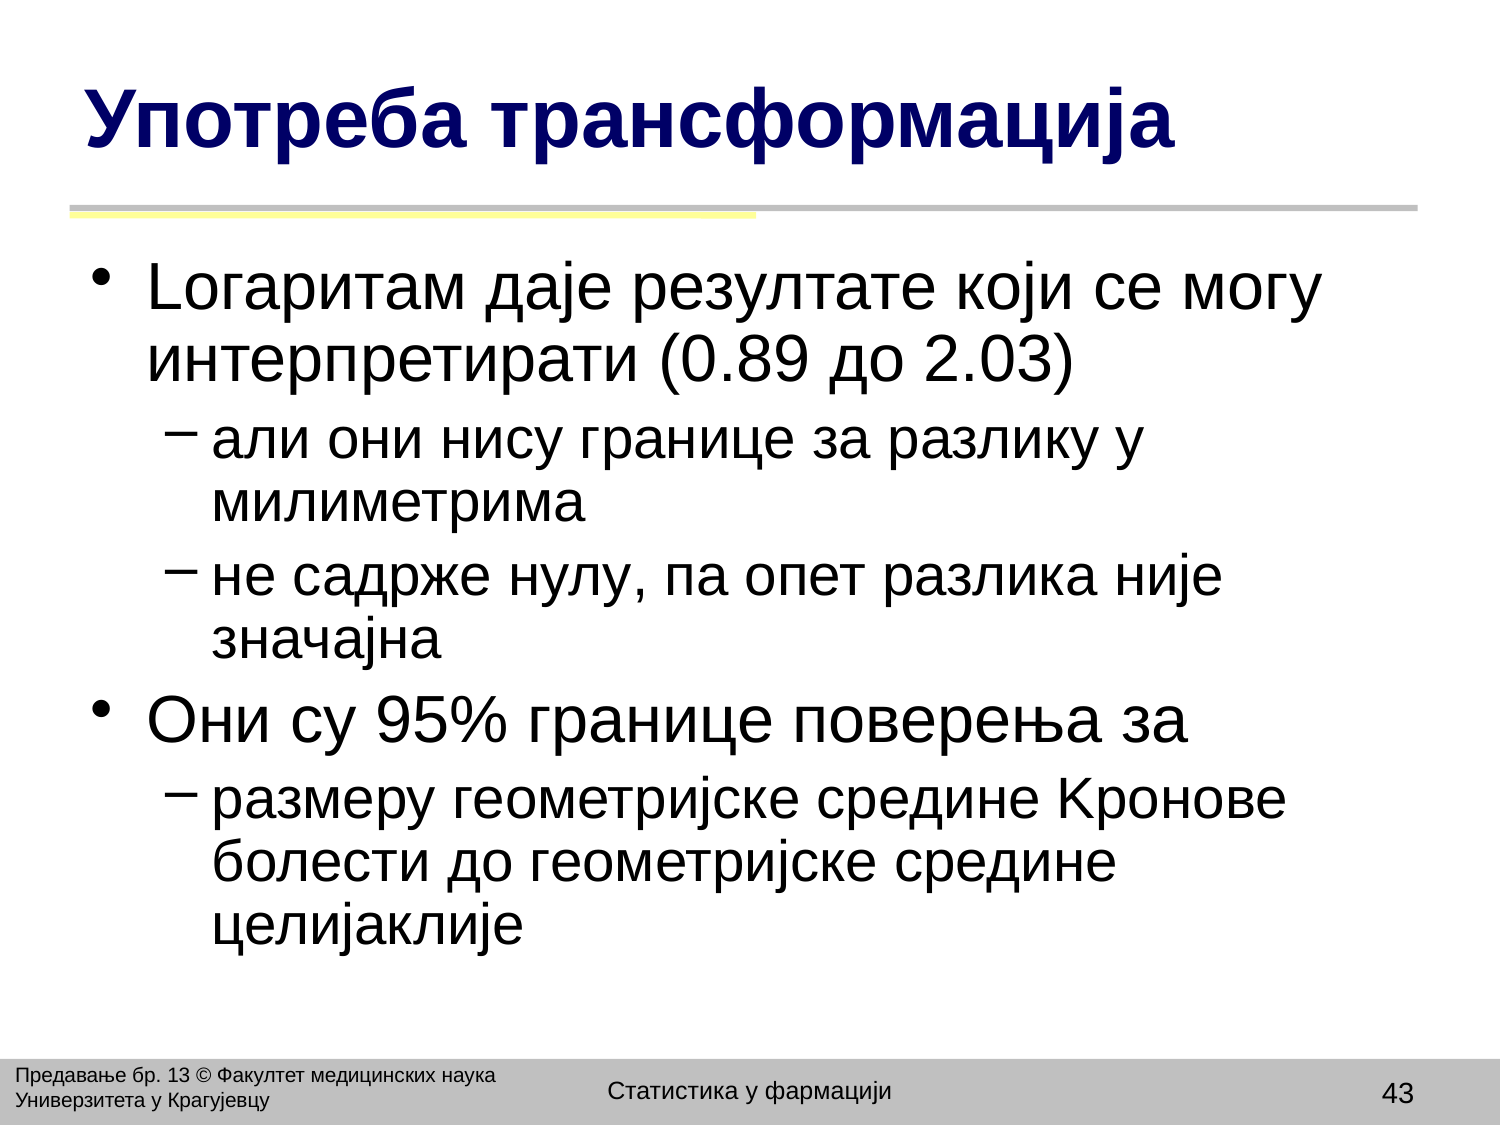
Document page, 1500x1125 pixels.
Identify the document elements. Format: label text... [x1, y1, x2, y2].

slide_number 43 [1079, 1066, 1430, 1125]
list Lогаритам даје резултате који се могу интерпретирати (0.89 до 2.03) али они нису границе за разлику у милиметрима не садрже нулу, па опет разлика није значајна Они су 95% границе поверења за размеру геометријске средине Kронове болести до геометријске средине целијаклије [74, 244, 1426, 1021]
slide_number Предавање бр. 13 © Факултет медицинских наука Универзитета у Крагујевцу [0, 1053, 614, 1108]
footer Статистика у фармацији [512, 1066, 988, 1125]
title Употреба трансформација [69, 19, 1426, 208]
